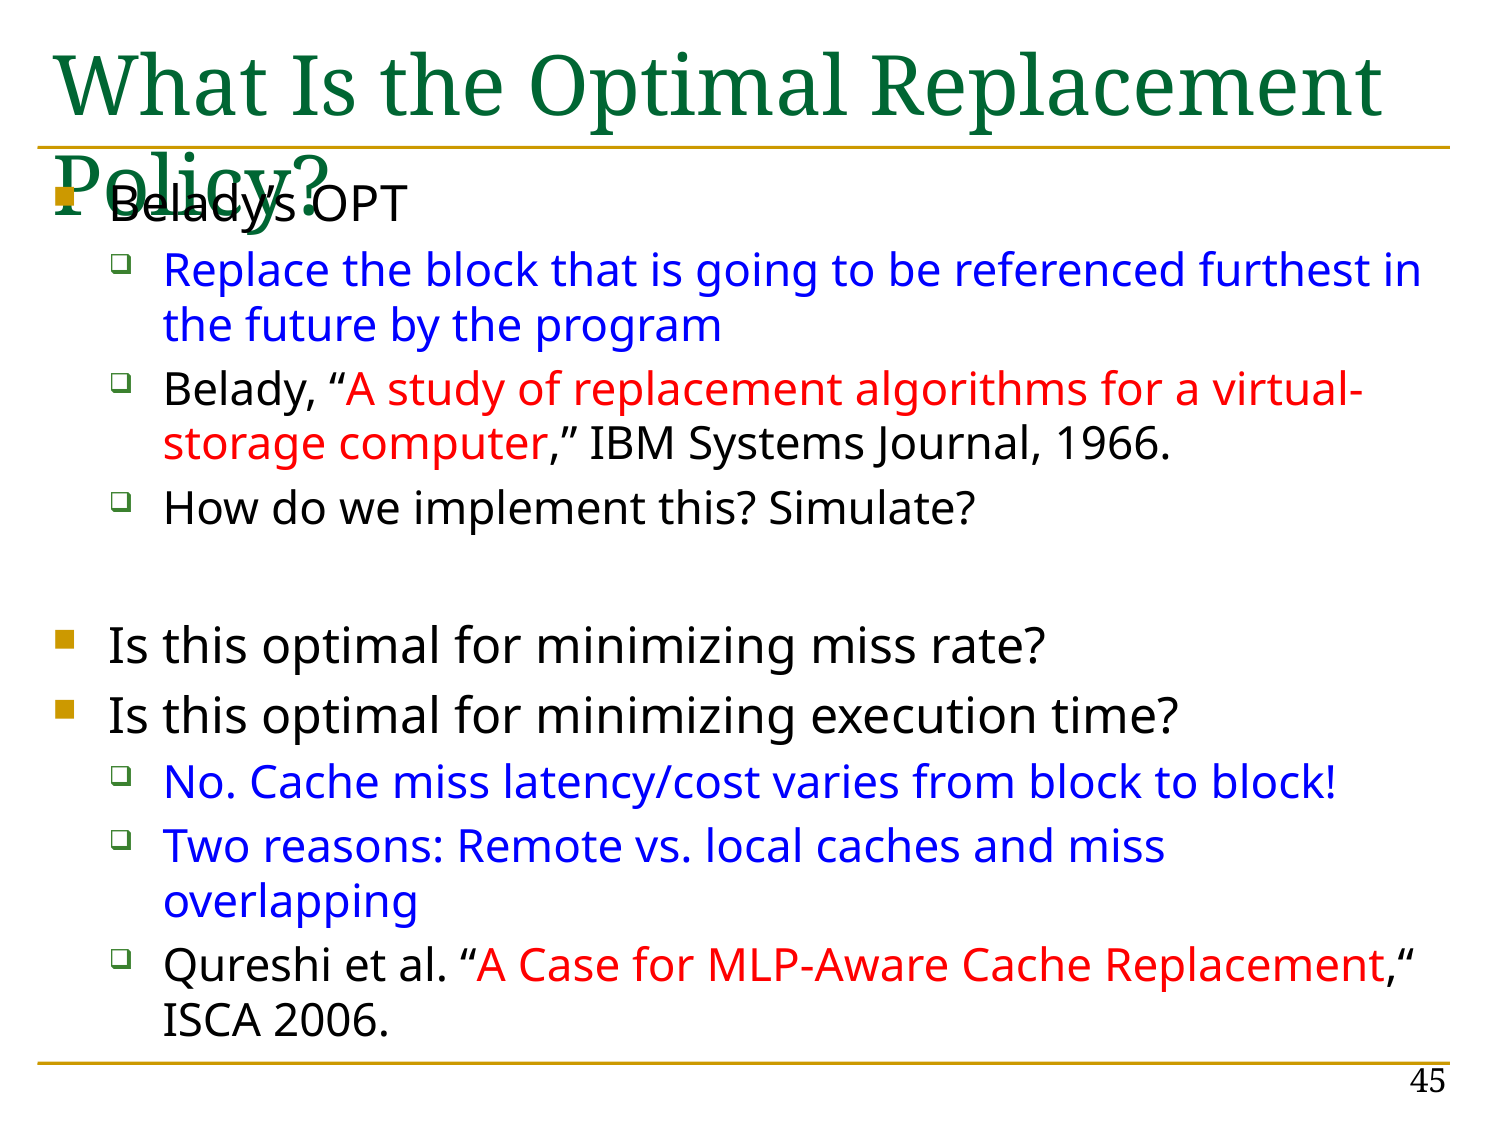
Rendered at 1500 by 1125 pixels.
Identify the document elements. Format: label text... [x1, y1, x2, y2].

title What Is the Optimal Replacement Policy? [37, 24, 1450, 163]
slide_number 45 [1111, 1036, 1462, 1112]
list Belady’s OPT Replace the block that is going to be referenced furthest in the future by the program Belady, “A study of replacement algorithms for a virtual-storage computer,” IBM Systems Journal, 1966. How do we implement this? Simulate? Is this optimal for minimizing miss rate? Is this optimal for minimizing execution time? No. Cache miss latency/cost varies from block to block! Two reasons: Remote vs. local caches and miss overlapping Qureshi et al. “A Case for MLP-Aware Cache Replacement,“ ISCA 2006. [37, 163, 1450, 1016]
